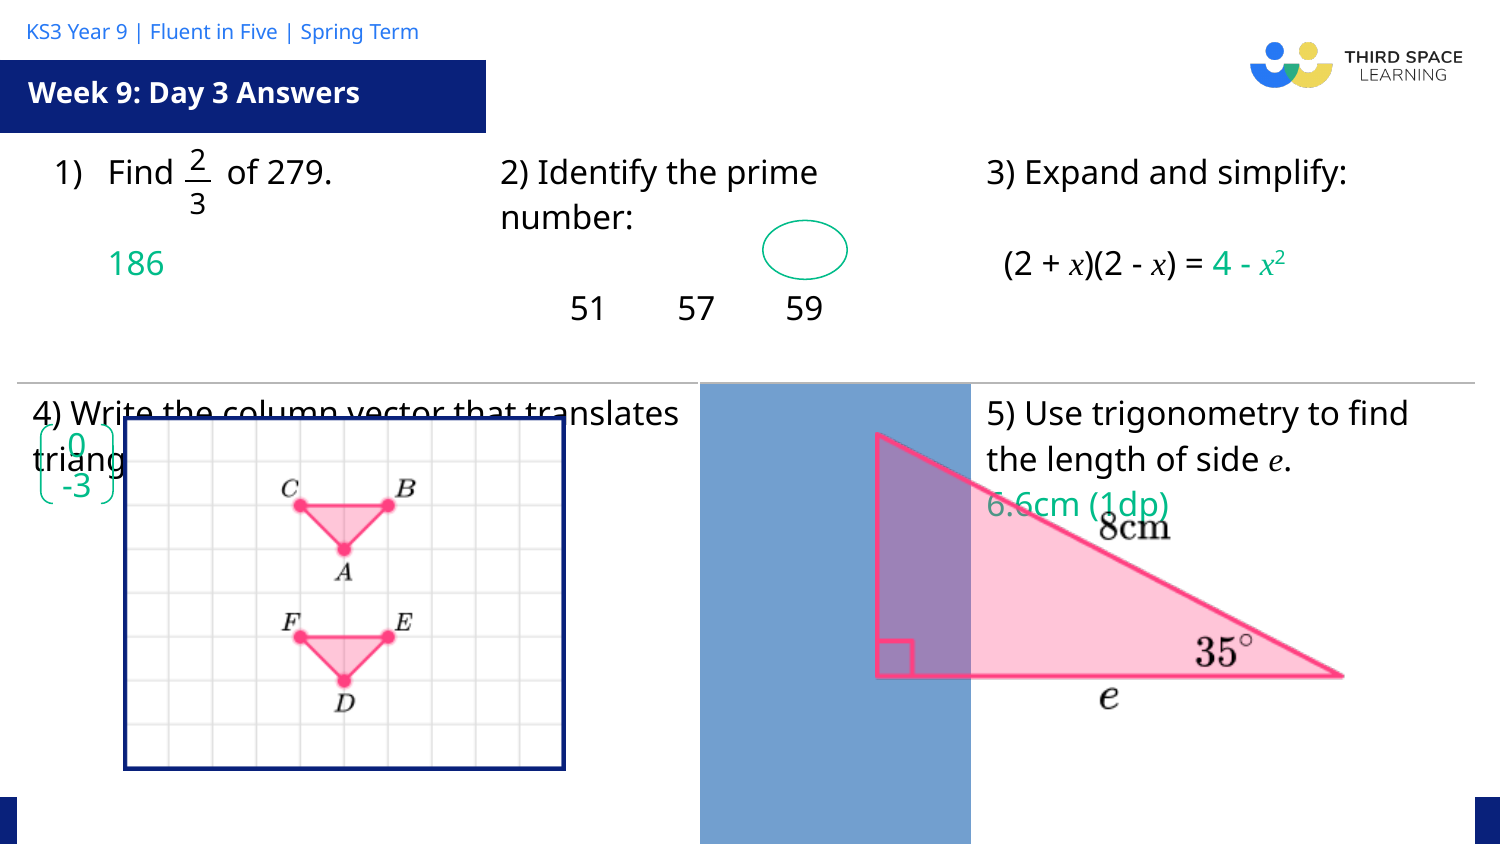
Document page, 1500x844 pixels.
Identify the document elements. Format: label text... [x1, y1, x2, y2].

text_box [184, 141, 212, 221]
text_box Week 9: Day 3 Answers [13, 59, 383, 125]
picture [874, 432, 1346, 711]
table_header Find of 279. 186 [19, 142, 484, 382]
text_box [762, 220, 848, 280]
table_header 2) Identify the prime number: 51 57 59 [486, 142, 971, 382]
table_cell 4) Write the column vector that translates triangle ABC to triangle DEF. [19, 384, 698, 844]
picture [1250, 33, 1465, 99]
text_box 0 -3 [40, 424, 114, 504]
table_header 3) Expand and simplify: (2 + x)(2 - x) = 4 - x2 [972, 142, 1474, 382]
table_cell 5) Use trigonometry to find the length of side e. 6.6cm (1dp) [972, 384, 1474, 844]
picture [123, 416, 566, 771]
